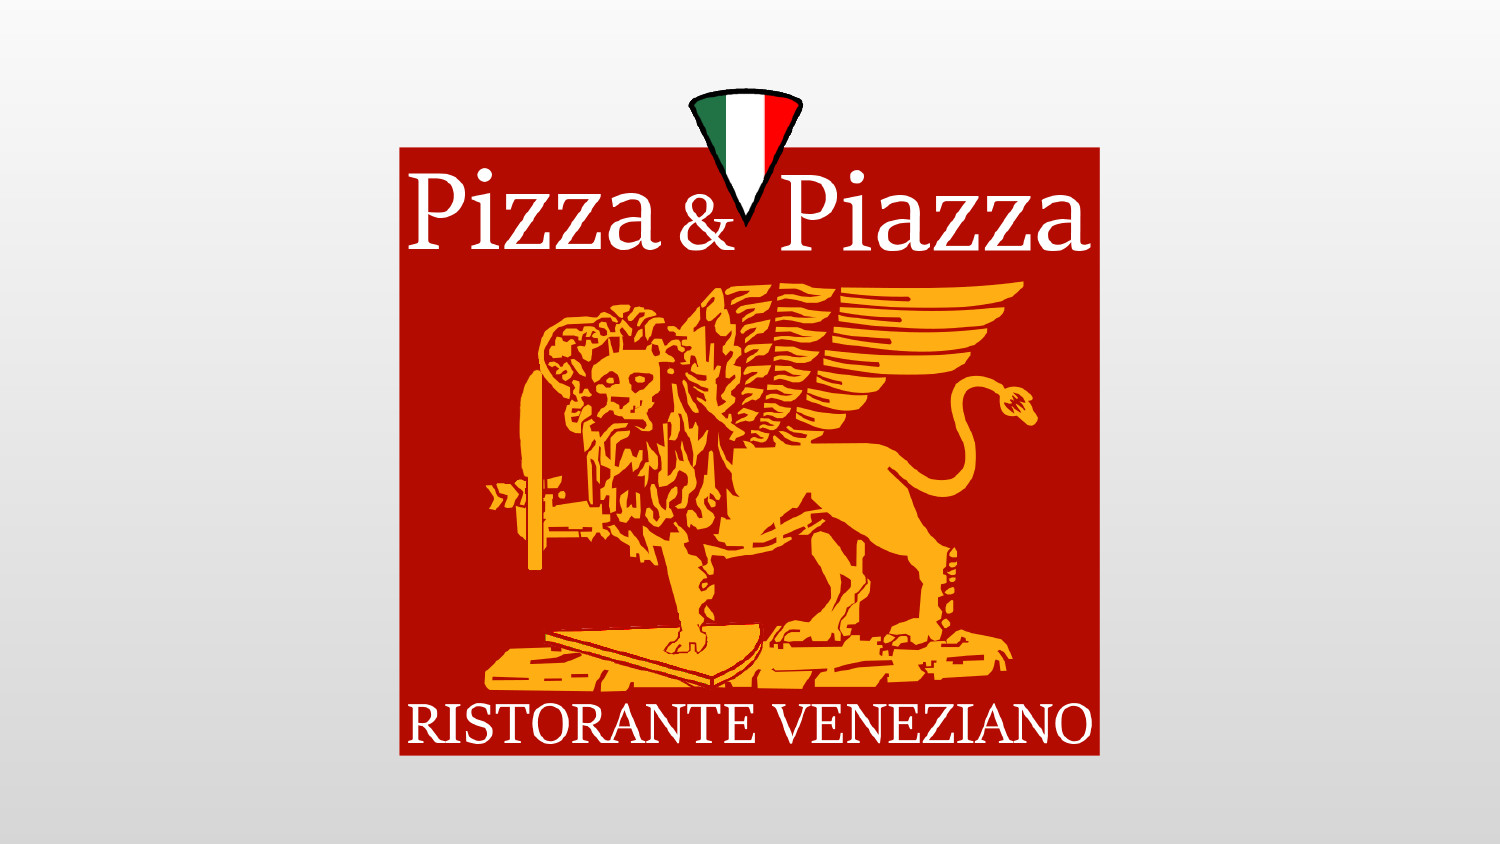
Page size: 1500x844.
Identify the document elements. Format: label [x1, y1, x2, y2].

picture [399, 88, 1100, 756]
